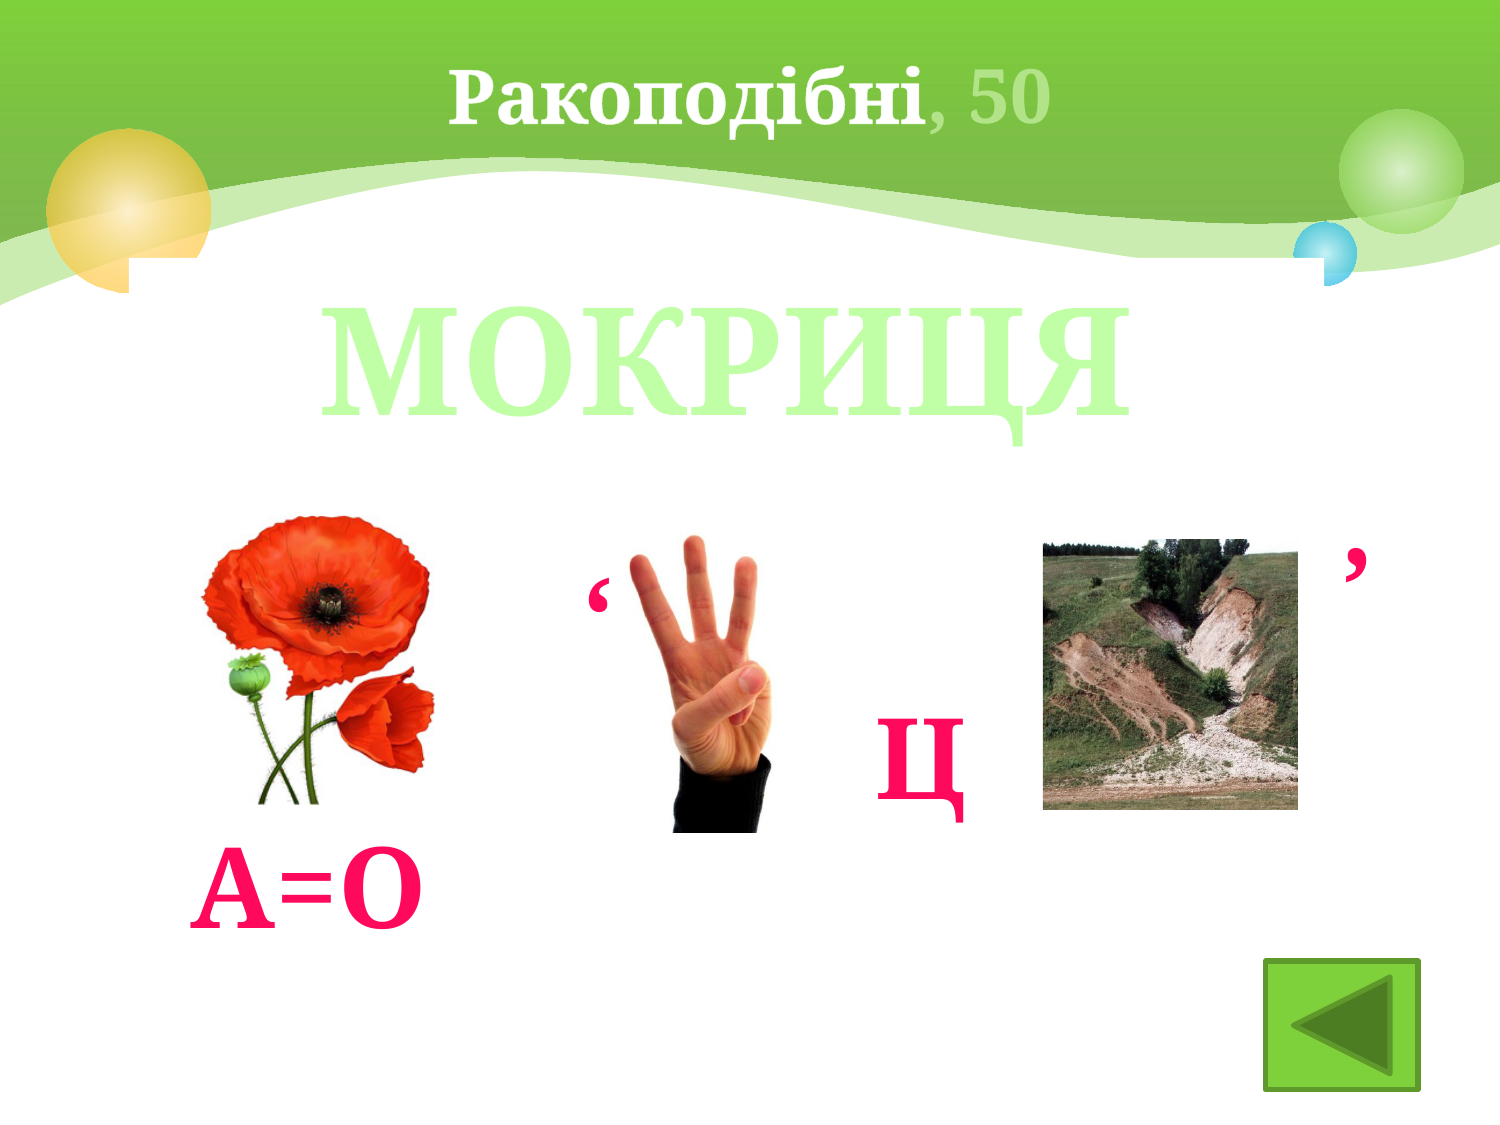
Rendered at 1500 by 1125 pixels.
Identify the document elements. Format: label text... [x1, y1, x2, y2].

text_box Ц [883, 679, 983, 830]
picture [1042, 538, 1299, 811]
text_box , [1326, 445, 1390, 596]
text_box МОКРИЦЯ [128, 257, 1325, 453]
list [620, 491, 877, 833]
picture [175, 515, 466, 806]
text_box А=О [175, 814, 443, 959]
text_box [1263, 958, 1421, 1092]
title Ракоподібні, 50 [75, 0, 1425, 188]
text_box , [566, 565, 614, 716]
